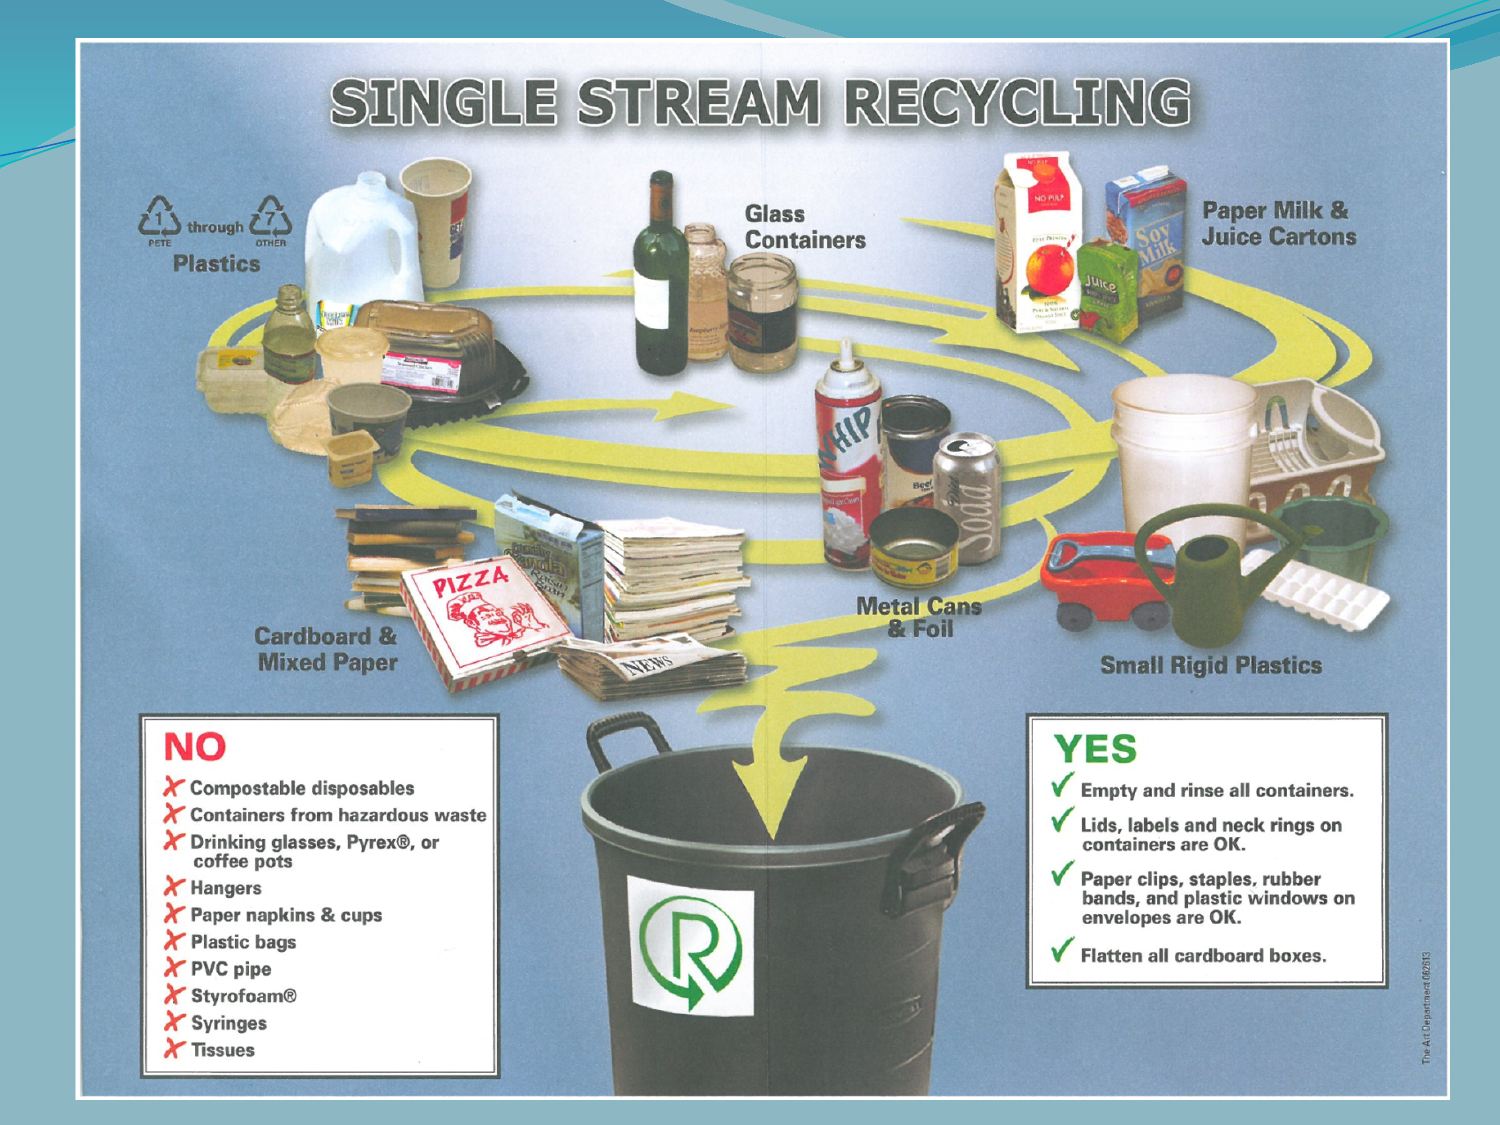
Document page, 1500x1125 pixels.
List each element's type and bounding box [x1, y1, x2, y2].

picture [77, 39, 226, 1100]
picture [230, 0, 1294, 1125]
picture [1297, 39, 1448, 1100]
